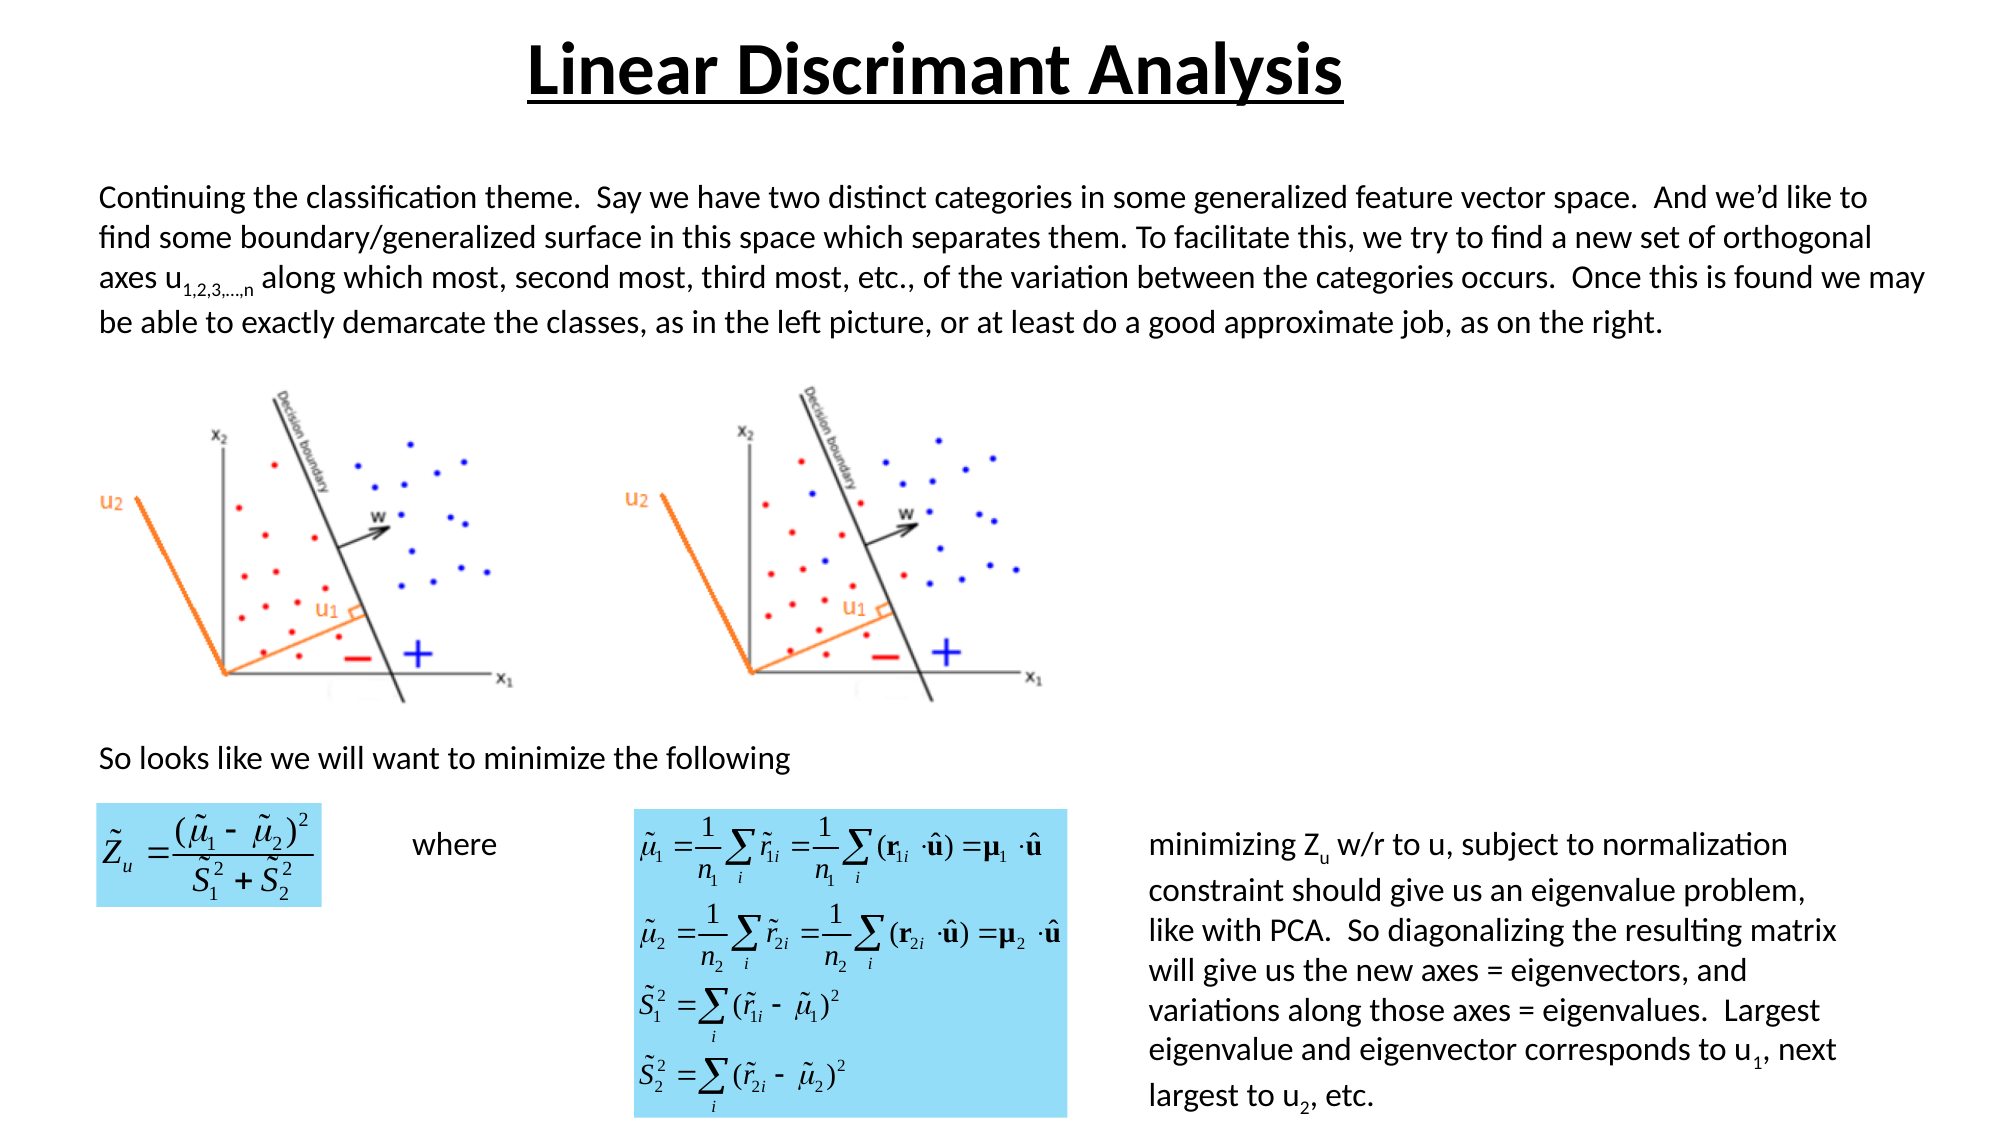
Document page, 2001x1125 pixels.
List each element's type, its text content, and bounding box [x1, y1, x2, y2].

picture [84, 366, 1068, 719]
text_box where [397, 815, 623, 870]
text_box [96, 802, 322, 907]
text_box Linear Discrimant Analysis [512, 22, 1367, 142]
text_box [634, 809, 1068, 1118]
text_box Continuing the classification theme. Say we have two distinct categories in some generalized feature vector space. And we’d like to find some boundary/generalized surface in this space which separates them. To facilitate this, we try to find a new set of orthogonal axes u1,2,3,…,n along which most, second most, third most, etc., of the variation between the categories occurs. Once this is found we may be able to exactly demarcate the classes, as in the left picture, or at least do a good approximate job, as on the right. [84, 167, 1944, 348]
text_box So looks like we will want to minimize the following [84, 728, 826, 784]
text_box minimizing Zu w/r to u, subject to normalization constraint should give us an eigenvalue problem, like with PCA. So diagonalizing the resulting matrix will give us the new axes = eigenvectors, and variations along those axes = eigenvalues. Largest eigenvalue and eigenvector corresponds to u1, next largest to u2, etc. [1133, 815, 1857, 1125]
